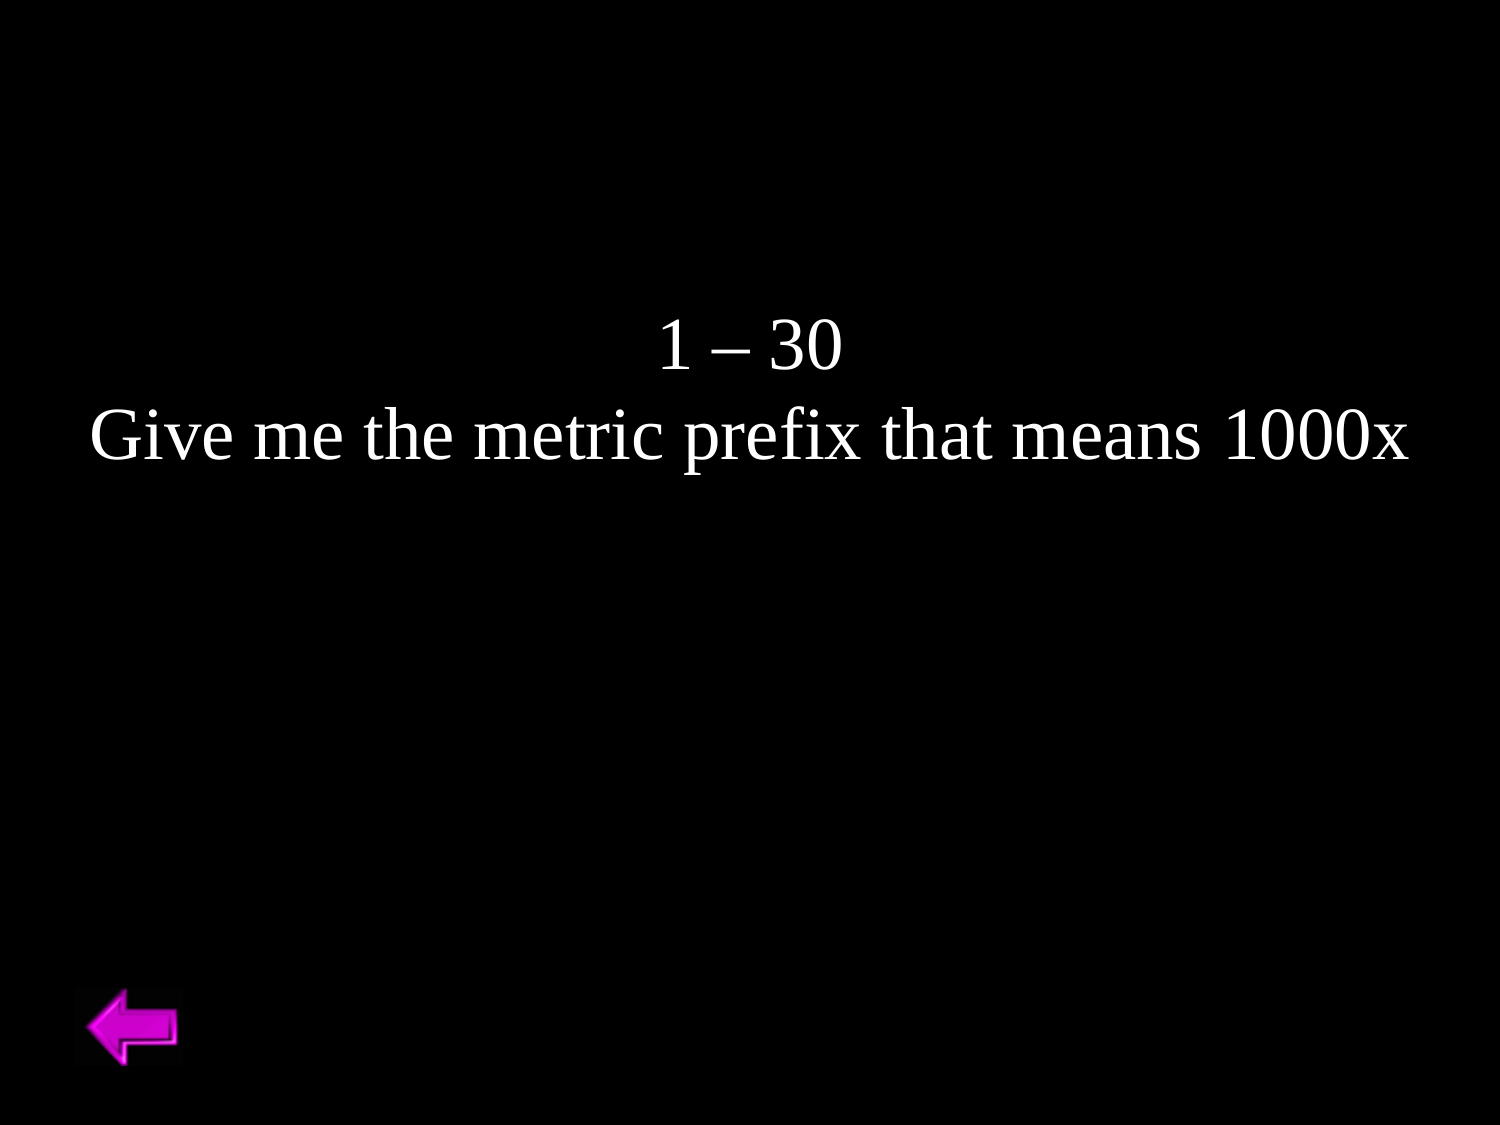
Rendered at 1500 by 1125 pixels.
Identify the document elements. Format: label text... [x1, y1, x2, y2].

text_box 1 – 30 Give me the metric prefix that means 1000x [0, 287, 1500, 483]
picture [74, 987, 183, 1066]
